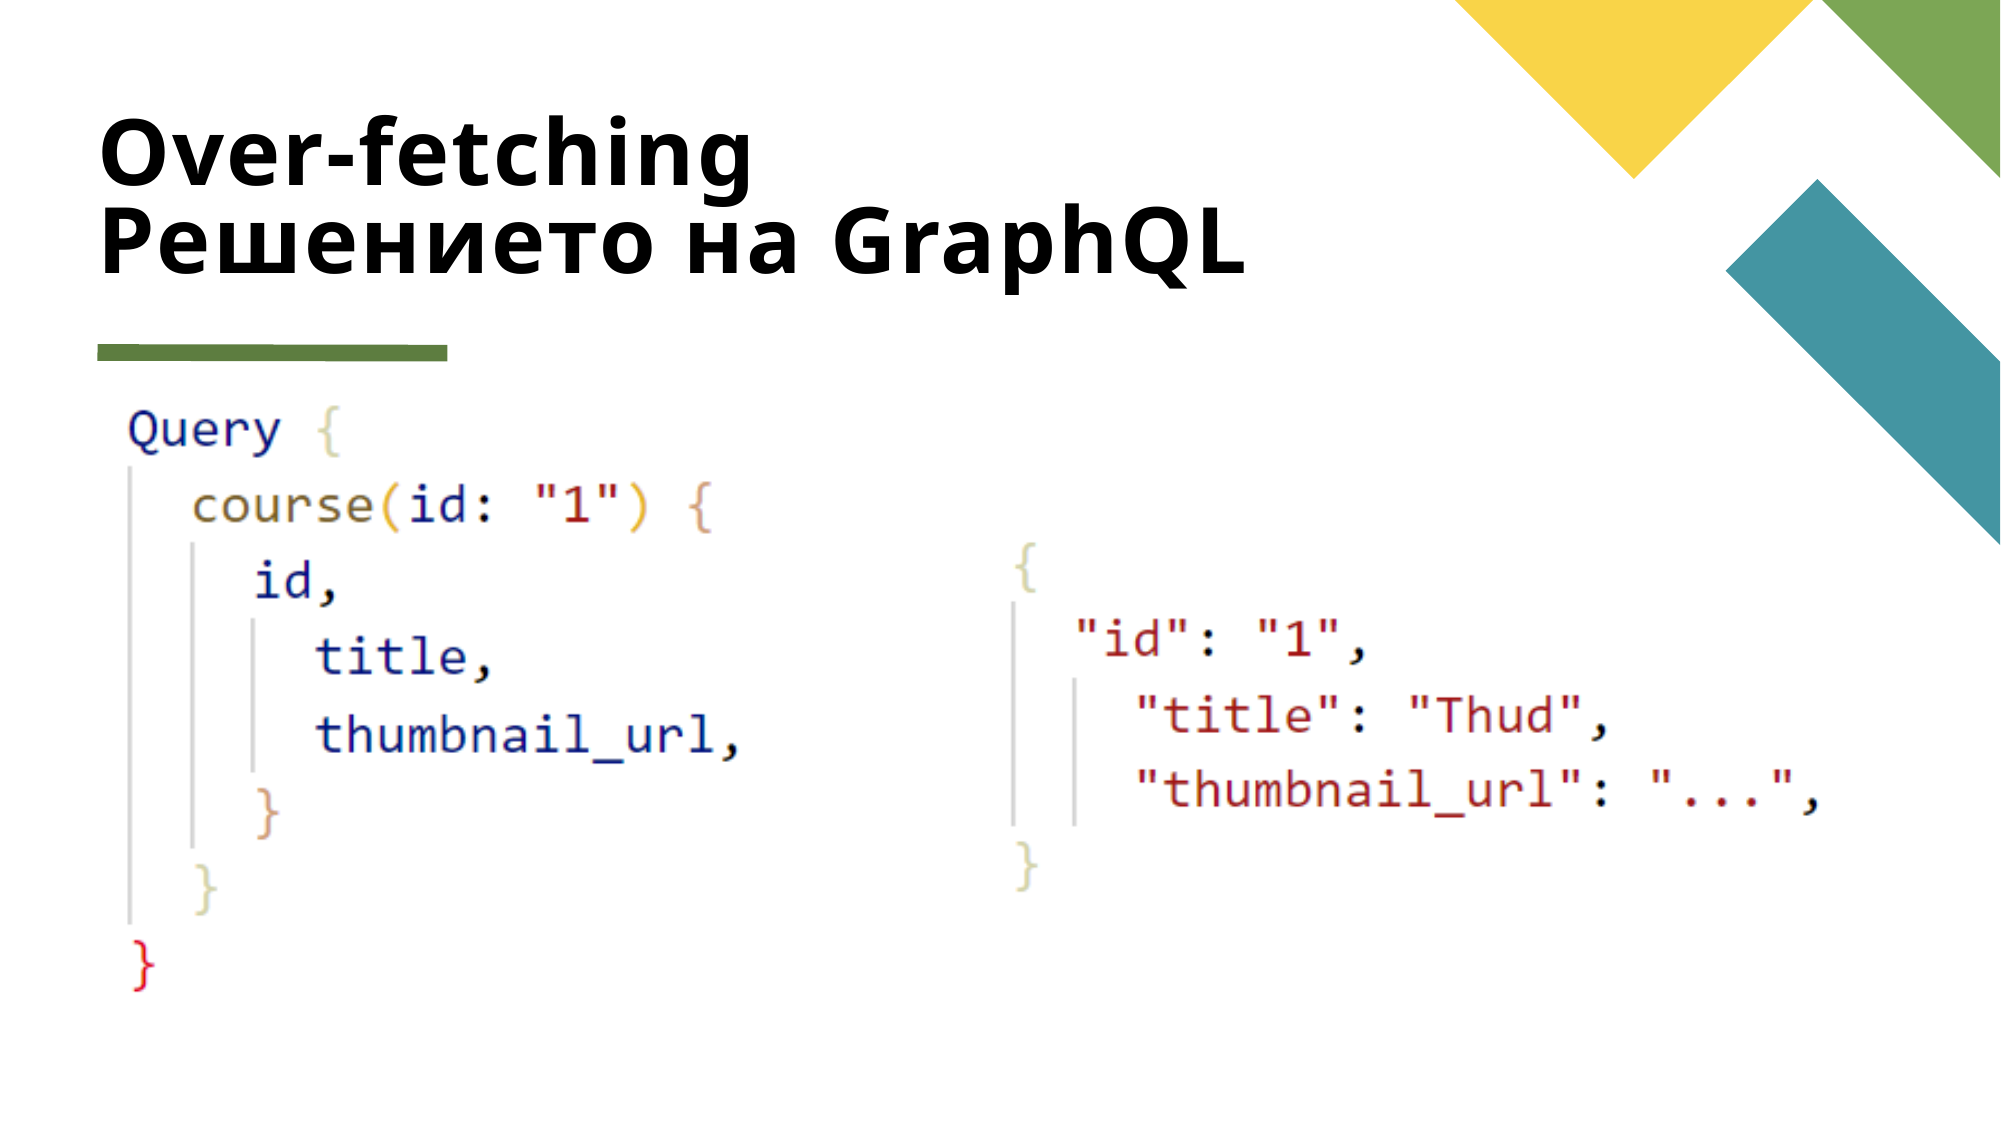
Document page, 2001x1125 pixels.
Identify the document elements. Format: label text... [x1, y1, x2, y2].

picture [97, 384, 864, 1028]
picture [966, 506, 1900, 925]
title Over-fetching Решението на GraphQL [97, 32, 1898, 291]
